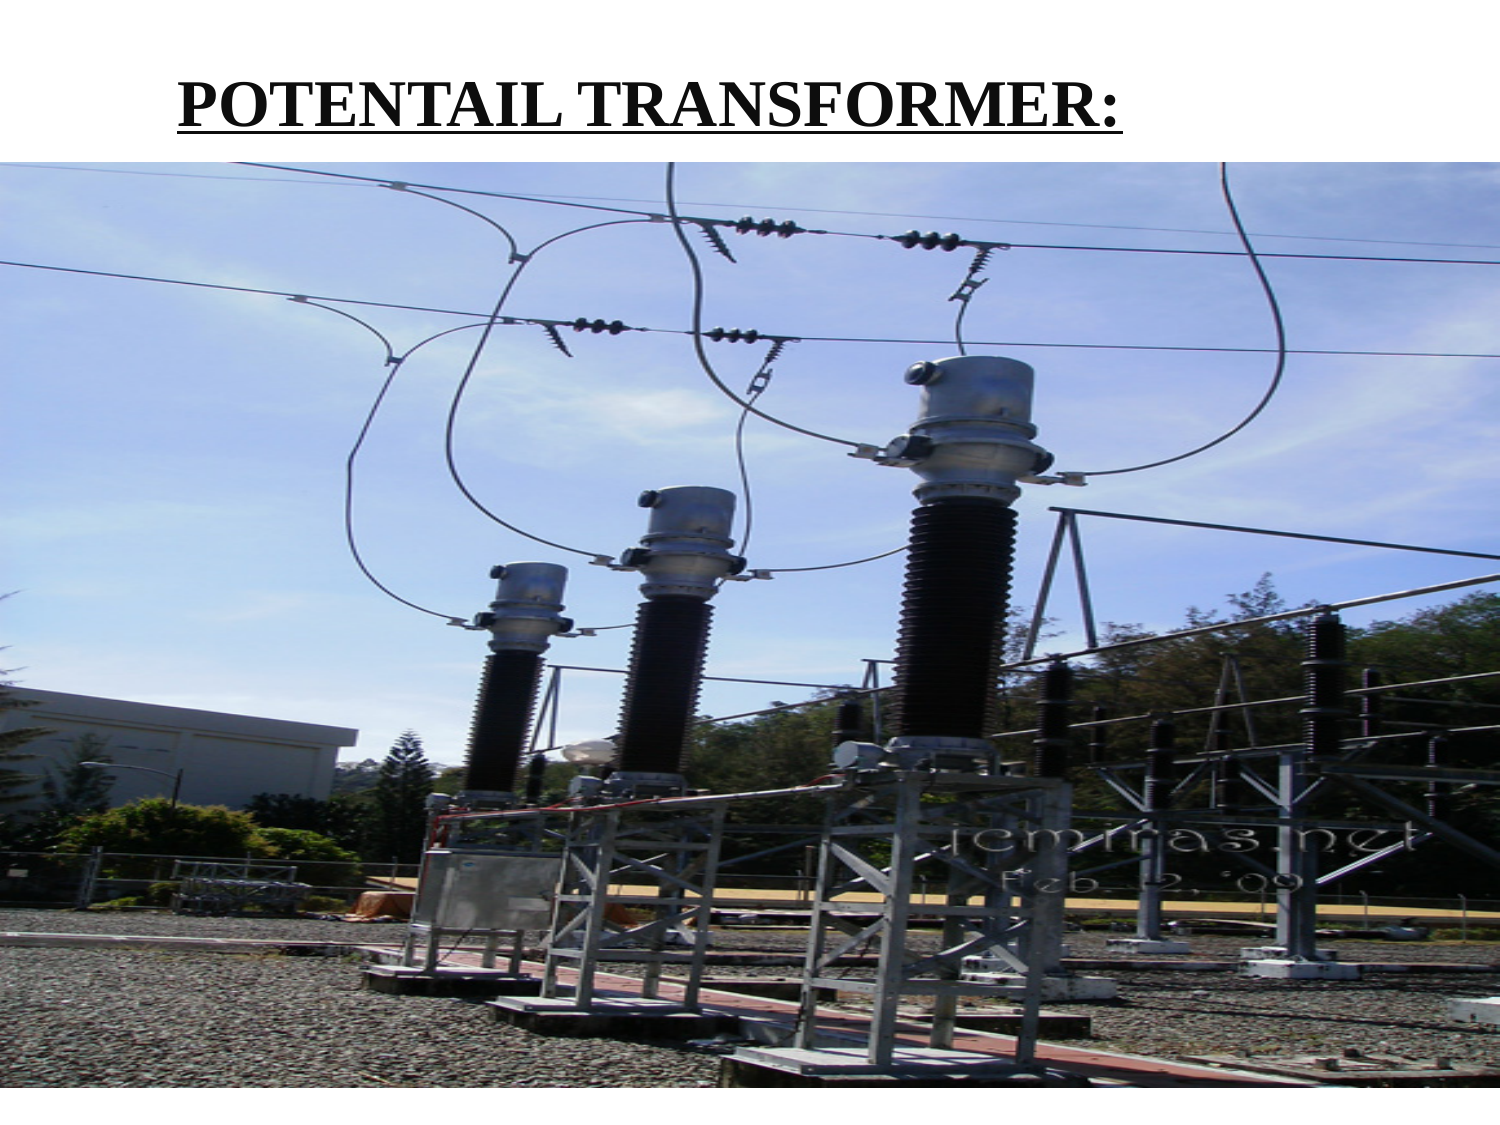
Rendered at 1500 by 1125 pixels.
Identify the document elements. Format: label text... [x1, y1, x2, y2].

title POTENTAIL TRANSFORMER: [0, 0, 1300, 161]
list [0, 162, 1500, 1088]
